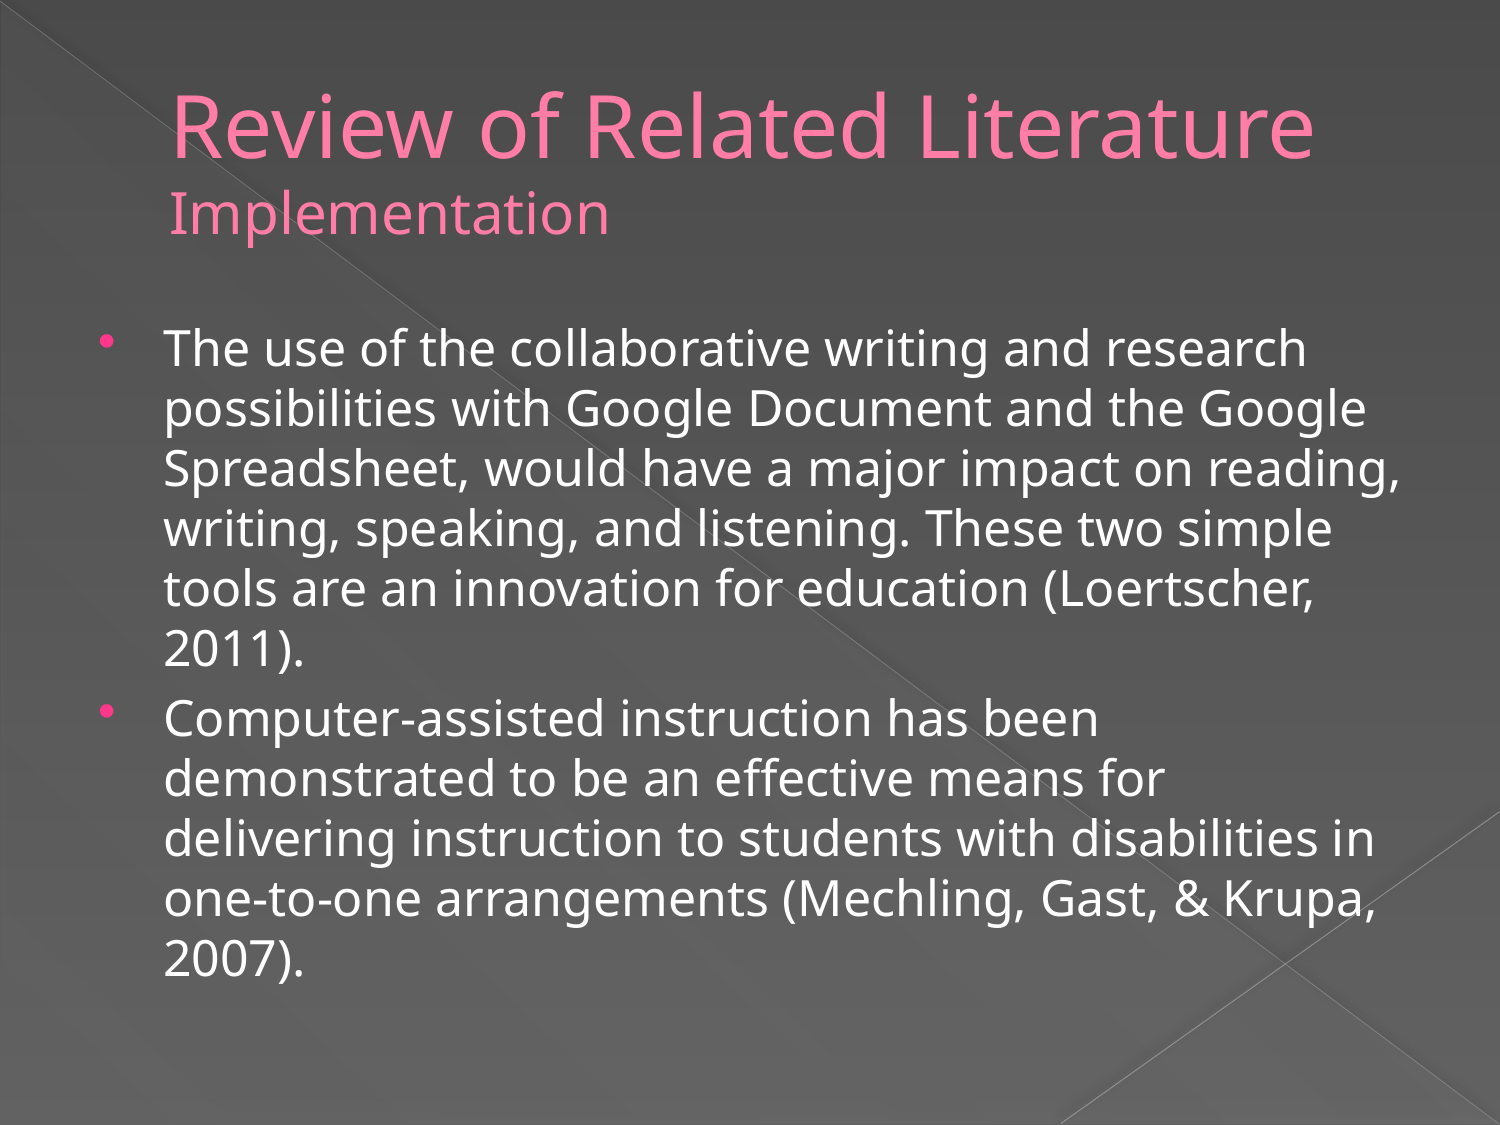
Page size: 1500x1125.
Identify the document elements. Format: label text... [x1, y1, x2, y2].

title Review of Related Literature Implementation [75, 43, 1425, 274]
list The use of the collaborative writing and research possibilities with Google Document and the Google Spreadsheet, would have a major impact on reading, writing, speaking, and listening. These two simple tools are an innovation for education (Loertscher, 2011). Computer-assisted instruction has been demonstrated to be an effective means for delivering instruction to students with disabilities in one-to-one arrangements (Mechling, Gast, & Krupa, 2007). [75, 308, 1425, 1059]
